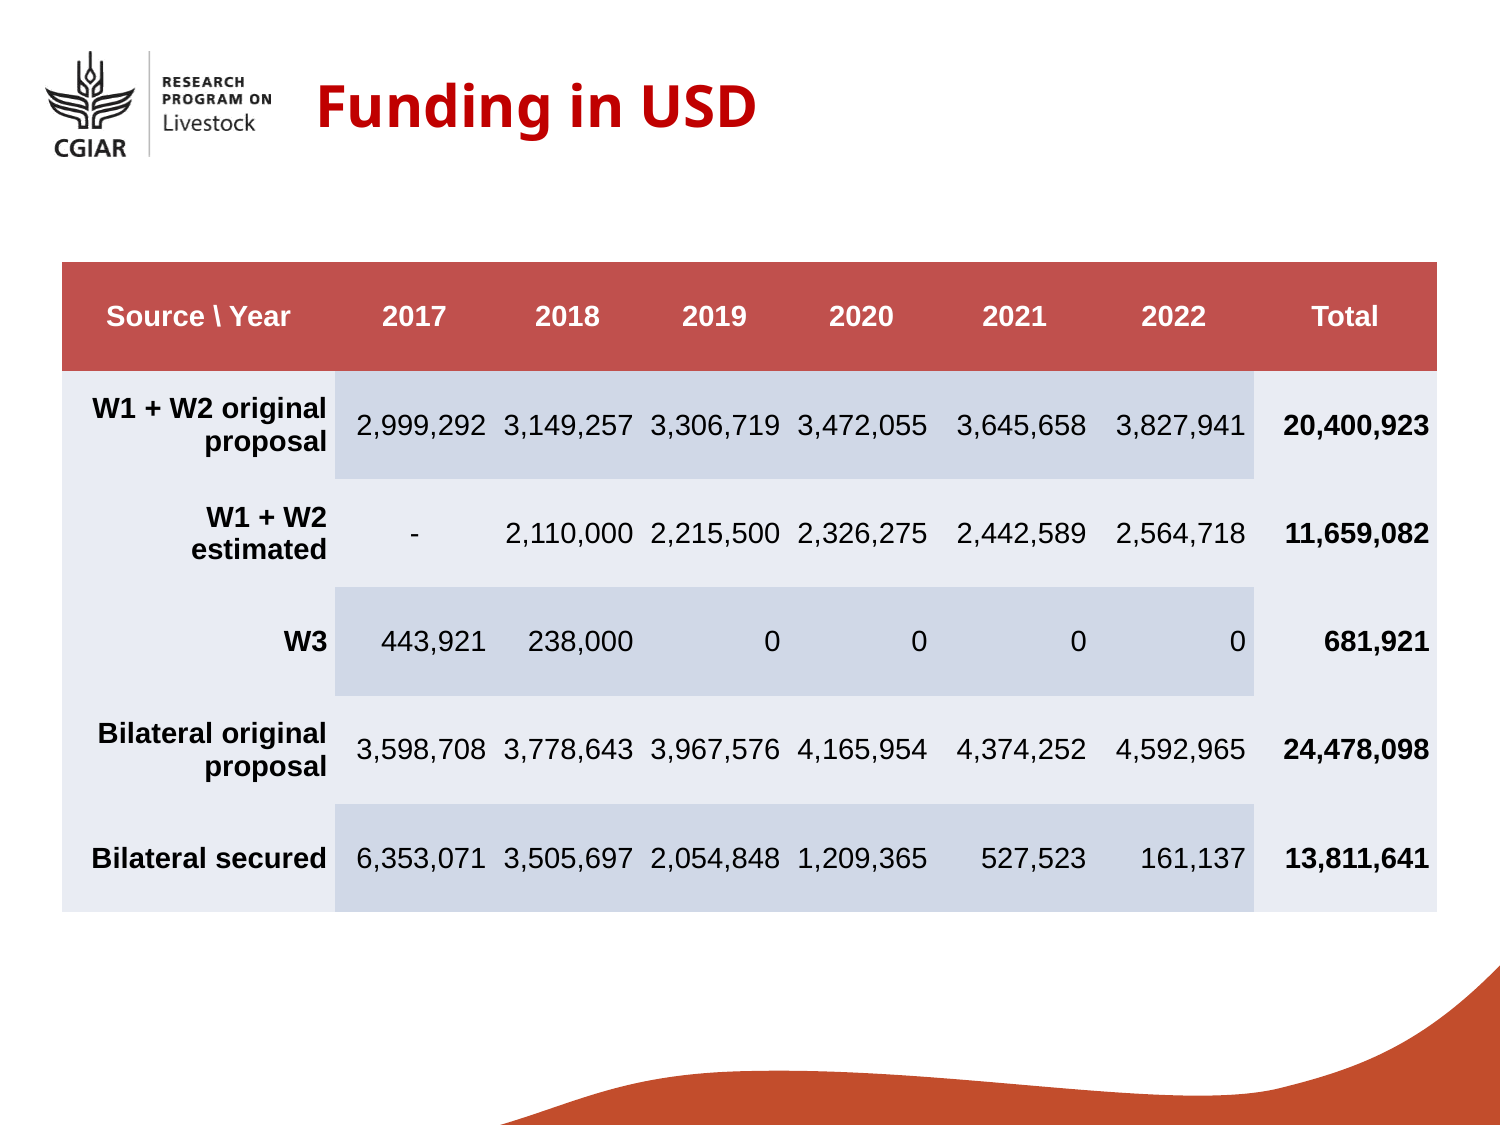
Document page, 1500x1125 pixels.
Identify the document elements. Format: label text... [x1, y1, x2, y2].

table_cell W1 + W2 original proposal [62, 371, 335, 479]
table_header 2017 [335, 262, 494, 371]
table_cell 2,215,500 [641, 479, 788, 587]
table_cell 161,137 [1094, 804, 1254, 912]
table_cell 681,921 [1254, 587, 1437, 696]
table_cell - [335, 479, 494, 587]
table_cell 2,110,000 [494, 479, 641, 587]
table_cell 4,592,965 [1094, 696, 1254, 804]
table_cell Bilateral original proposal [62, 696, 335, 804]
picture [45, 51, 271, 157]
table_cell 6,353,071 [335, 804, 494, 912]
table_cell 4,165,954 [788, 696, 935, 804]
table_cell 527,523 [935, 804, 1094, 912]
table_cell 443,921 [335, 587, 494, 696]
table_cell 3,778,643 [494, 696, 641, 804]
table_cell 0 [1094, 587, 1254, 696]
table_cell 2,564,718 [1094, 479, 1254, 587]
table_cell 2,999,292 [335, 371, 494, 479]
table_header 2020 [788, 262, 935, 371]
table_cell 2,442,589 [935, 479, 1094, 587]
table_cell 24,478,098 [1254, 696, 1437, 804]
table_cell 3,505,697 [494, 804, 641, 912]
table_cell 3,472,055 [788, 371, 935, 479]
table_cell 0 [935, 587, 1094, 696]
table_cell 3,149,257 [494, 371, 641, 479]
table_cell 238,000 [494, 587, 641, 696]
table_cell 13,811,641 [1254, 804, 1437, 912]
table_cell 0 [788, 587, 935, 696]
table_header Total [1254, 262, 1437, 371]
table_cell 4,374,252 [935, 696, 1094, 804]
list Funding in USD [300, 33, 1463, 175]
table_header 2021 [935, 262, 1094, 371]
table_cell 0 [641, 587, 788, 696]
table_header Source \ Year [62, 262, 335, 371]
table_cell 3,827,941 [1094, 371, 1254, 479]
table_header 2018 [494, 262, 641, 371]
table_cell Bilateral secured [62, 804, 335, 912]
table_cell 2,054,848 [641, 804, 788, 912]
table_cell 2,326,275 [788, 479, 935, 587]
table_cell 3,598,708 [335, 696, 494, 804]
table_header 2022 [1094, 262, 1254, 371]
table_cell W3 [62, 587, 335, 696]
table_cell 11,659,082 [1254, 479, 1437, 587]
table_cell W1 + W2 estimated [62, 479, 335, 587]
table_header 2019 [641, 262, 788, 371]
table_cell 1,209,365 [788, 804, 935, 912]
table_cell 20,400,923 [1254, 371, 1437, 479]
table_cell 3,645,658 [935, 371, 1094, 479]
table_cell 3,306,719 [641, 371, 788, 479]
table_cell 3,967,576 [641, 696, 788, 804]
